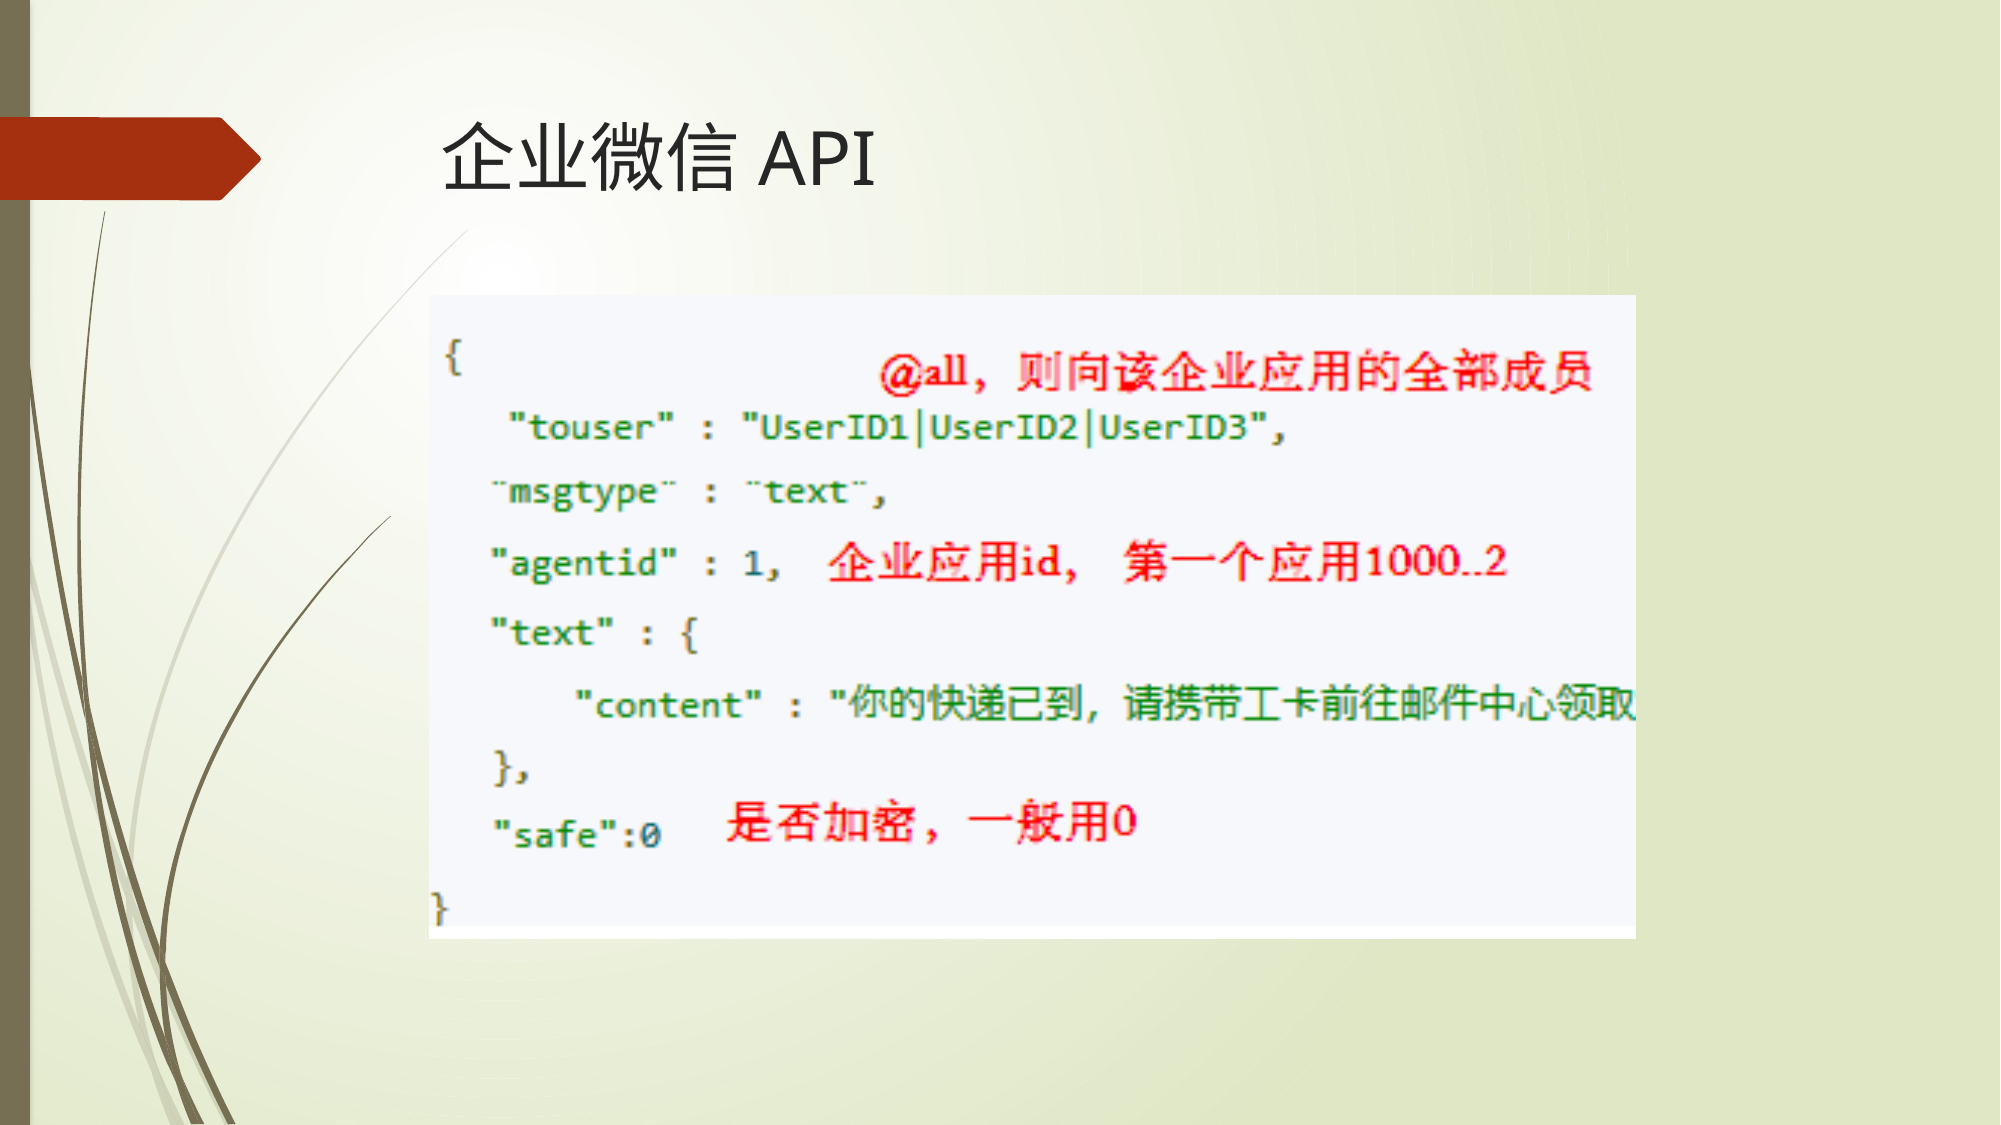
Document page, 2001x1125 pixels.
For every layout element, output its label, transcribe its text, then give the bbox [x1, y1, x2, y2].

title 企业微信API [425, 102, 1888, 313]
picture [429, 294, 1636, 939]
